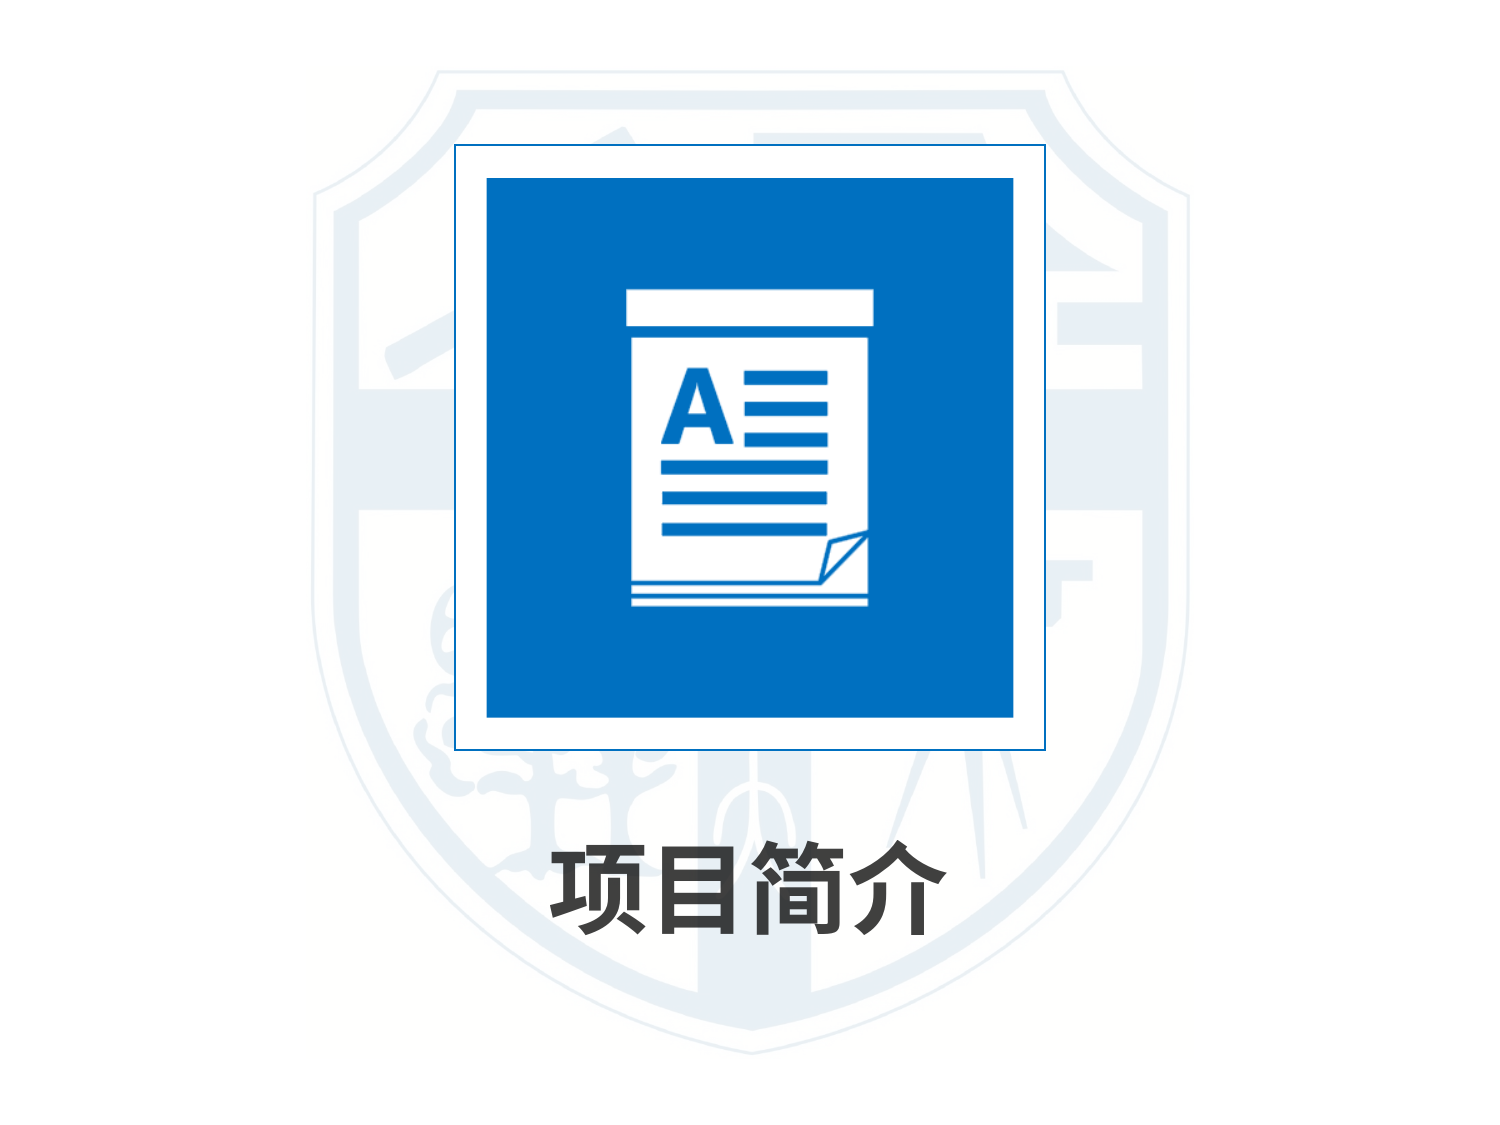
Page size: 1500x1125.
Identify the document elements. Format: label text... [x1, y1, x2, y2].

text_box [454, 145, 1046, 751]
text_box 项目简介 [533, 819, 965, 955]
